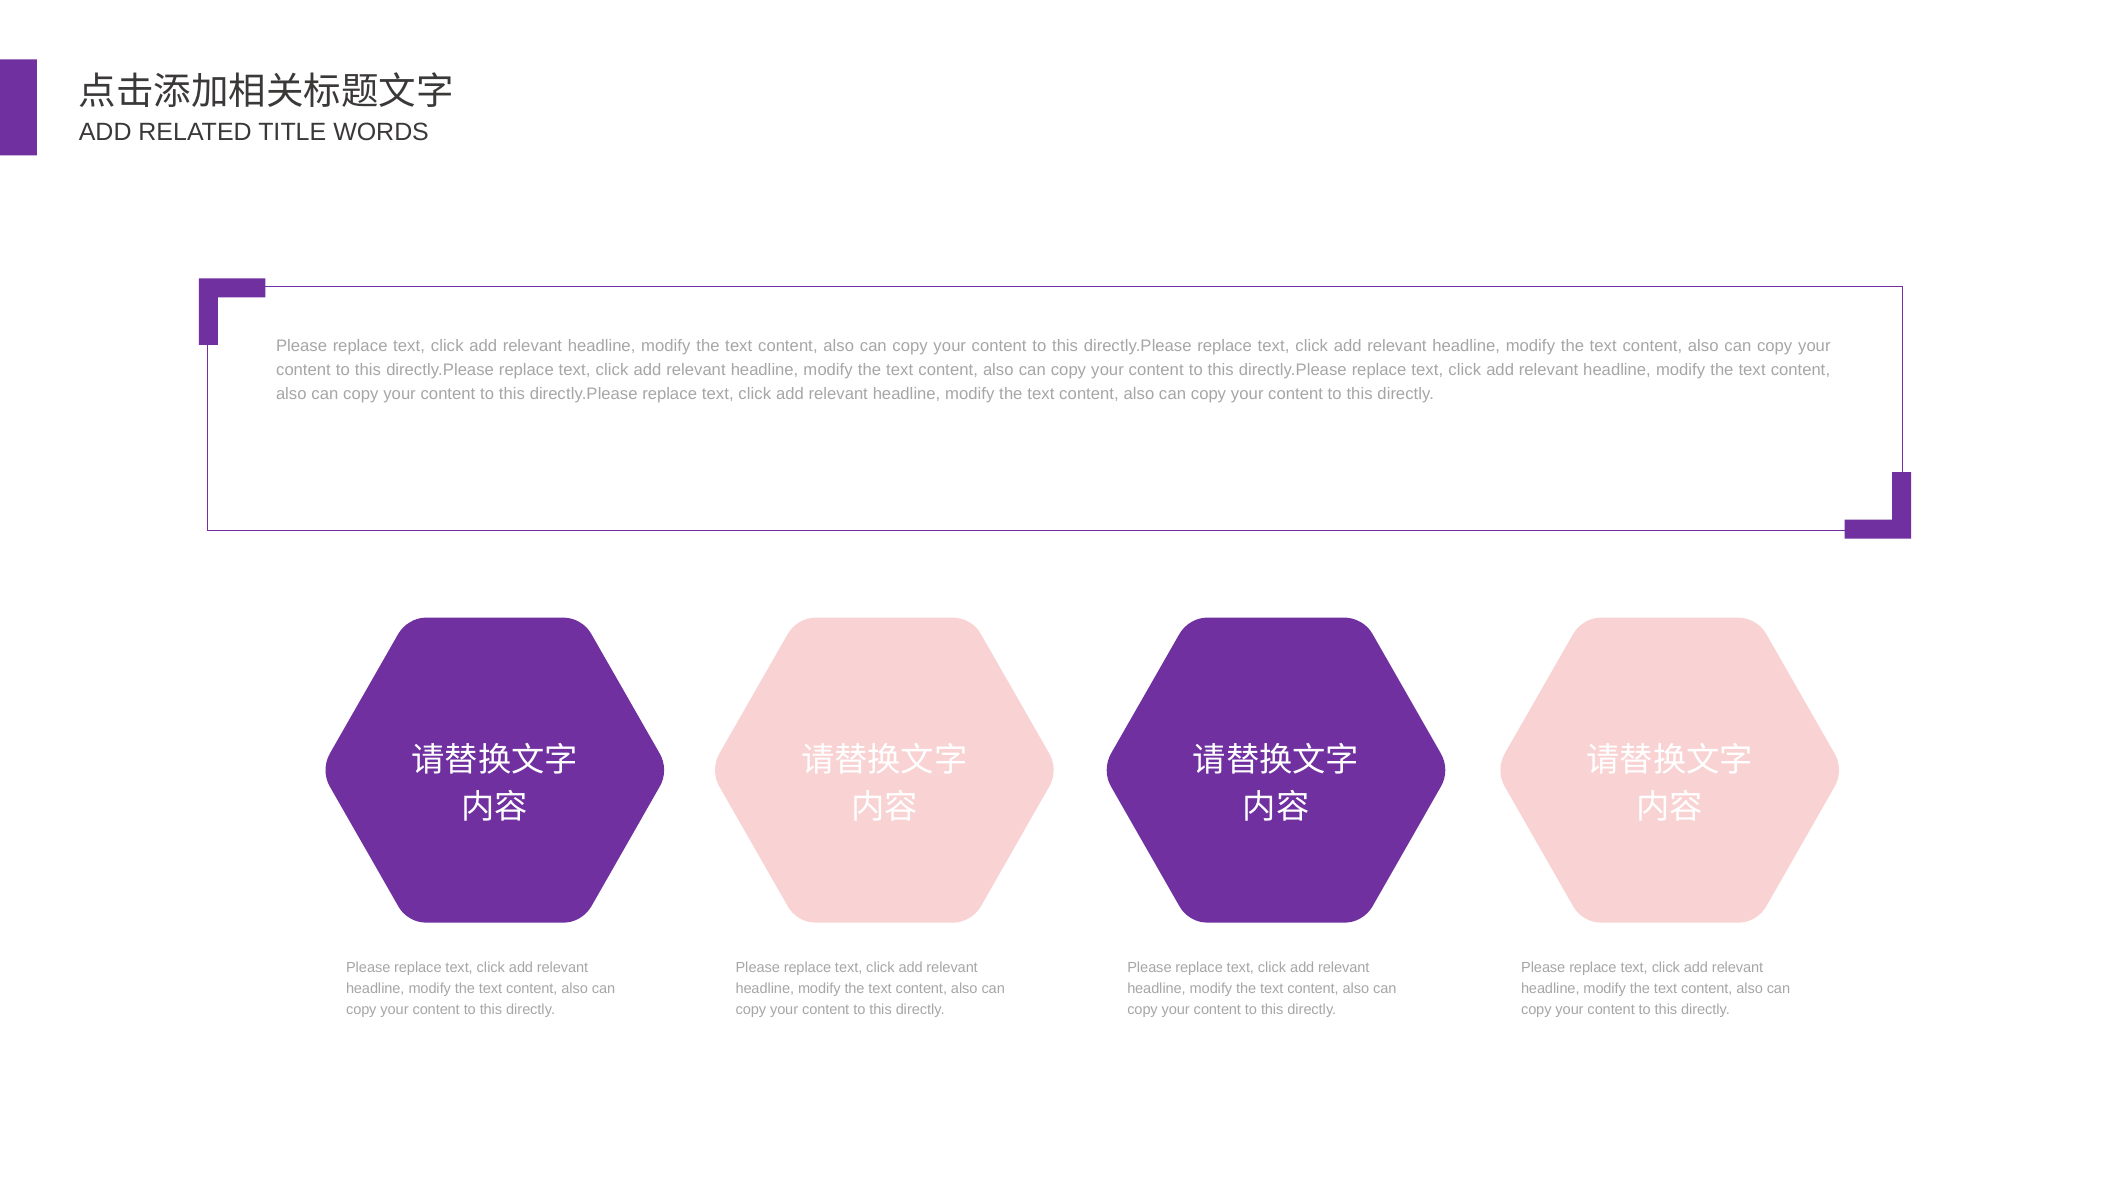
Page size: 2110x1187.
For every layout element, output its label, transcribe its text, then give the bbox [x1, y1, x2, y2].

text_box [1844, 471, 1912, 540]
text_box [1500, 617, 1840, 923]
text_box [198, 277, 266, 346]
text_box 请替换文字内容 [1181, 729, 1371, 826]
text_box [715, 617, 1054, 923]
text_box Please replace text, click add relevant headline, modify the text content, also can copy your content to this directly. [1112, 947, 1440, 1025]
text_box 点击添加相关标题文字 [62, 59, 470, 121]
text_box Please replace text, click add relevant headline, modify the text content, also can copy your content to this directly.Please replace text, click add relevant headline, modify the text content, also can copy your content to this directly.Please replace text, click add relevant headline, modify the text content, also can copy your content to this directly.Please replace text, click add relevant headline, modify the text content, also can copy your content to this directly.Please replace text, click add relevant headline, modify the text content, also can copy your content to this directly. [276, 330, 1834, 403]
text_box [206, 285, 1903, 532]
text_box Please replace text, click add relevant headline, modify the text content, also can copy your content to this directly. [720, 947, 1048, 1025]
text_box Please replace text, click add relevant headline, modify the text content, also can copy your content to this directly. [1506, 947, 1834, 1025]
text_box [325, 617, 665, 923]
text_box [1106, 617, 1446, 923]
text_box 请替换文字内容 [789, 729, 979, 826]
text_box ADD RELATED TITLE WORDS [62, 107, 446, 154]
text_box Please replace text, click add relevant headline, modify the text content, also can copy your content to this directly. [331, 947, 659, 1025]
text_box 请替换文字内容 [1575, 729, 1765, 826]
text_box 请替换文字内容 [400, 729, 590, 826]
